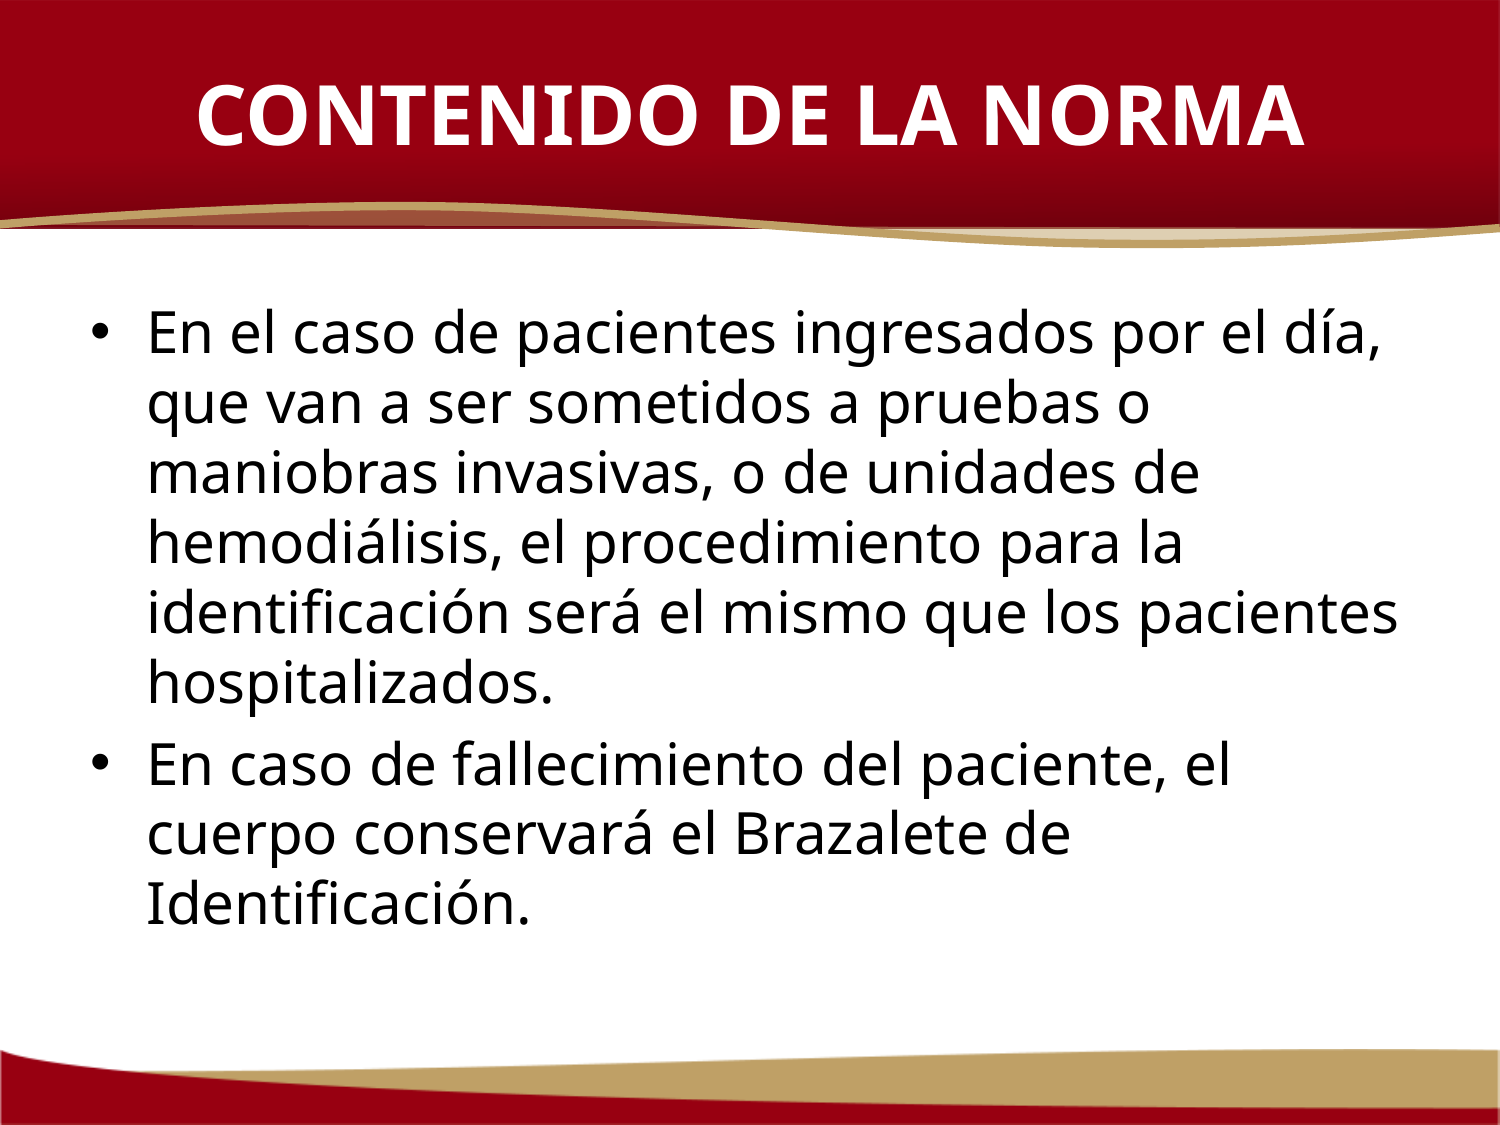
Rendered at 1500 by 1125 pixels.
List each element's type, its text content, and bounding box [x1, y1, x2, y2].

picture [0, 1049, 1500, 1125]
title CONTENIDO DE LA NORMA [75, 37, 1425, 188]
list En el caso de pacientes ingresados por el día, que van a ser sometidos a pruebas o maniobras invasivas, o de unidades de hemodiálisis, el procedimiento para la identificación será el mismo que los pacientes hospitalizados. En caso de fallecimiento del paciente, el cuerpo conservará el Brazalete de Identificación. [75, 287, 1425, 913]
picture [7, 225, 751, 229]
picture [0, 0, 1500, 227]
